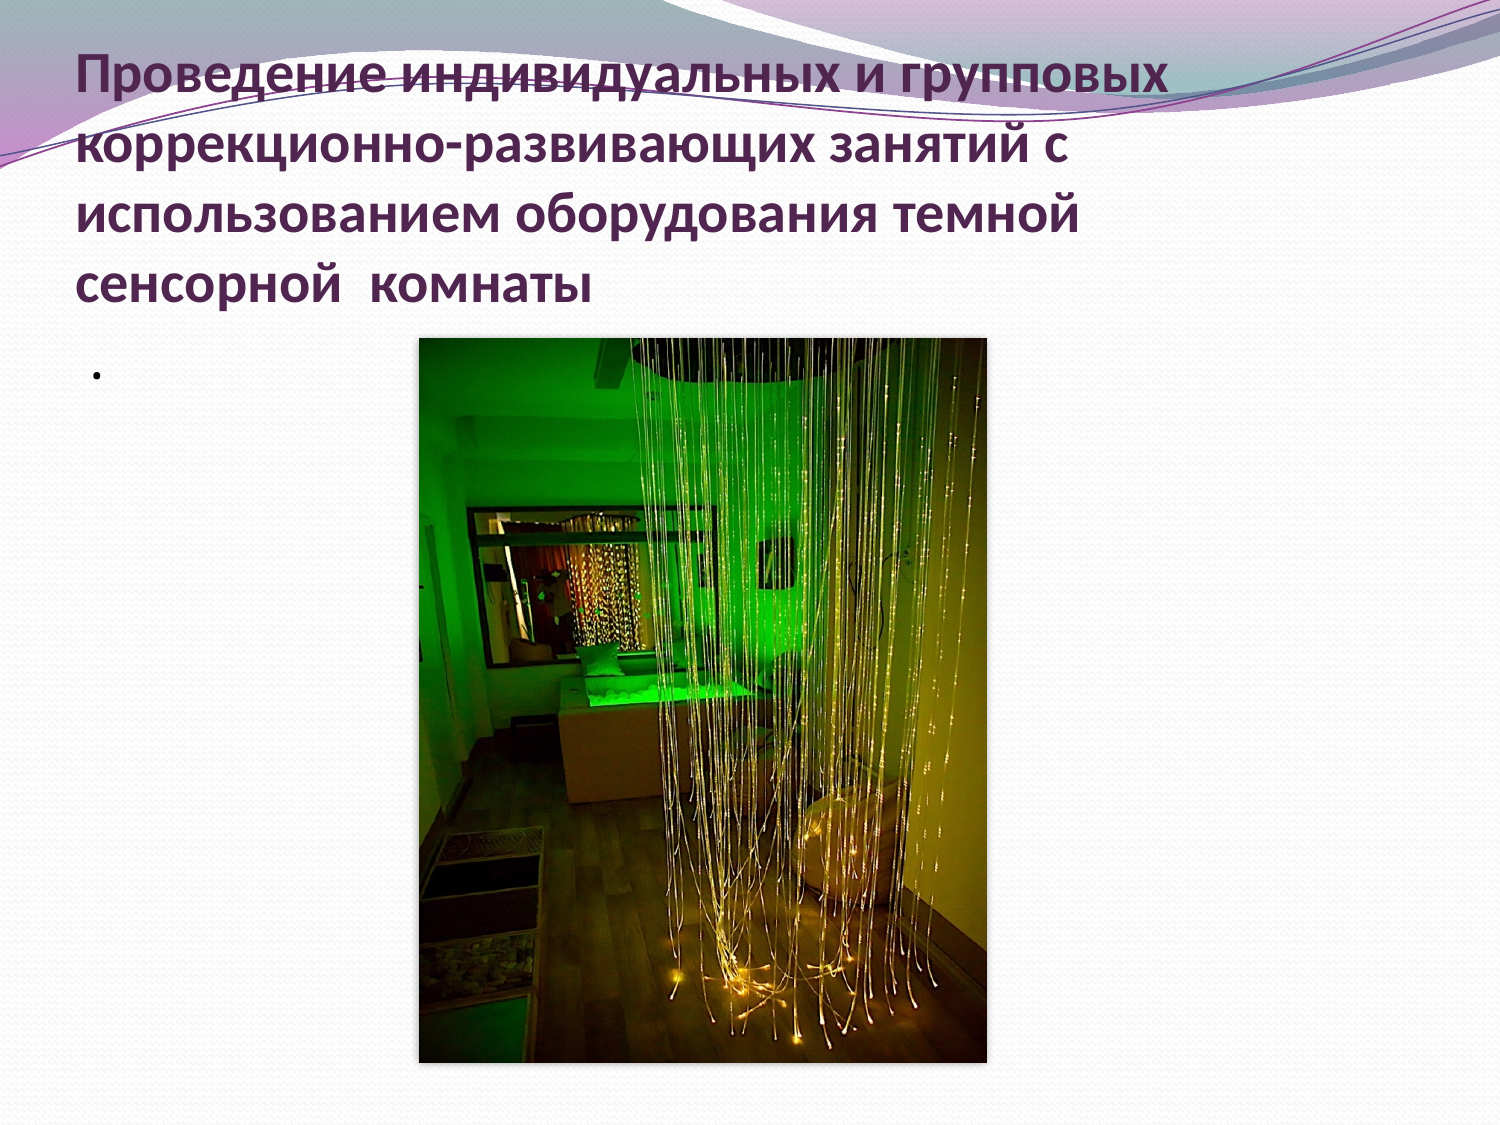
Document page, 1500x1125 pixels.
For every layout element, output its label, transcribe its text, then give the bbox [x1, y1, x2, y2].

title Проведение индивидуальных и групповых коррекционно-развивающих занятий с использованием оборудования темной сенсорной комнаты [74, 44, 1301, 315]
picture [418, 337, 987, 1063]
list . [74, 317, 1426, 1038]
